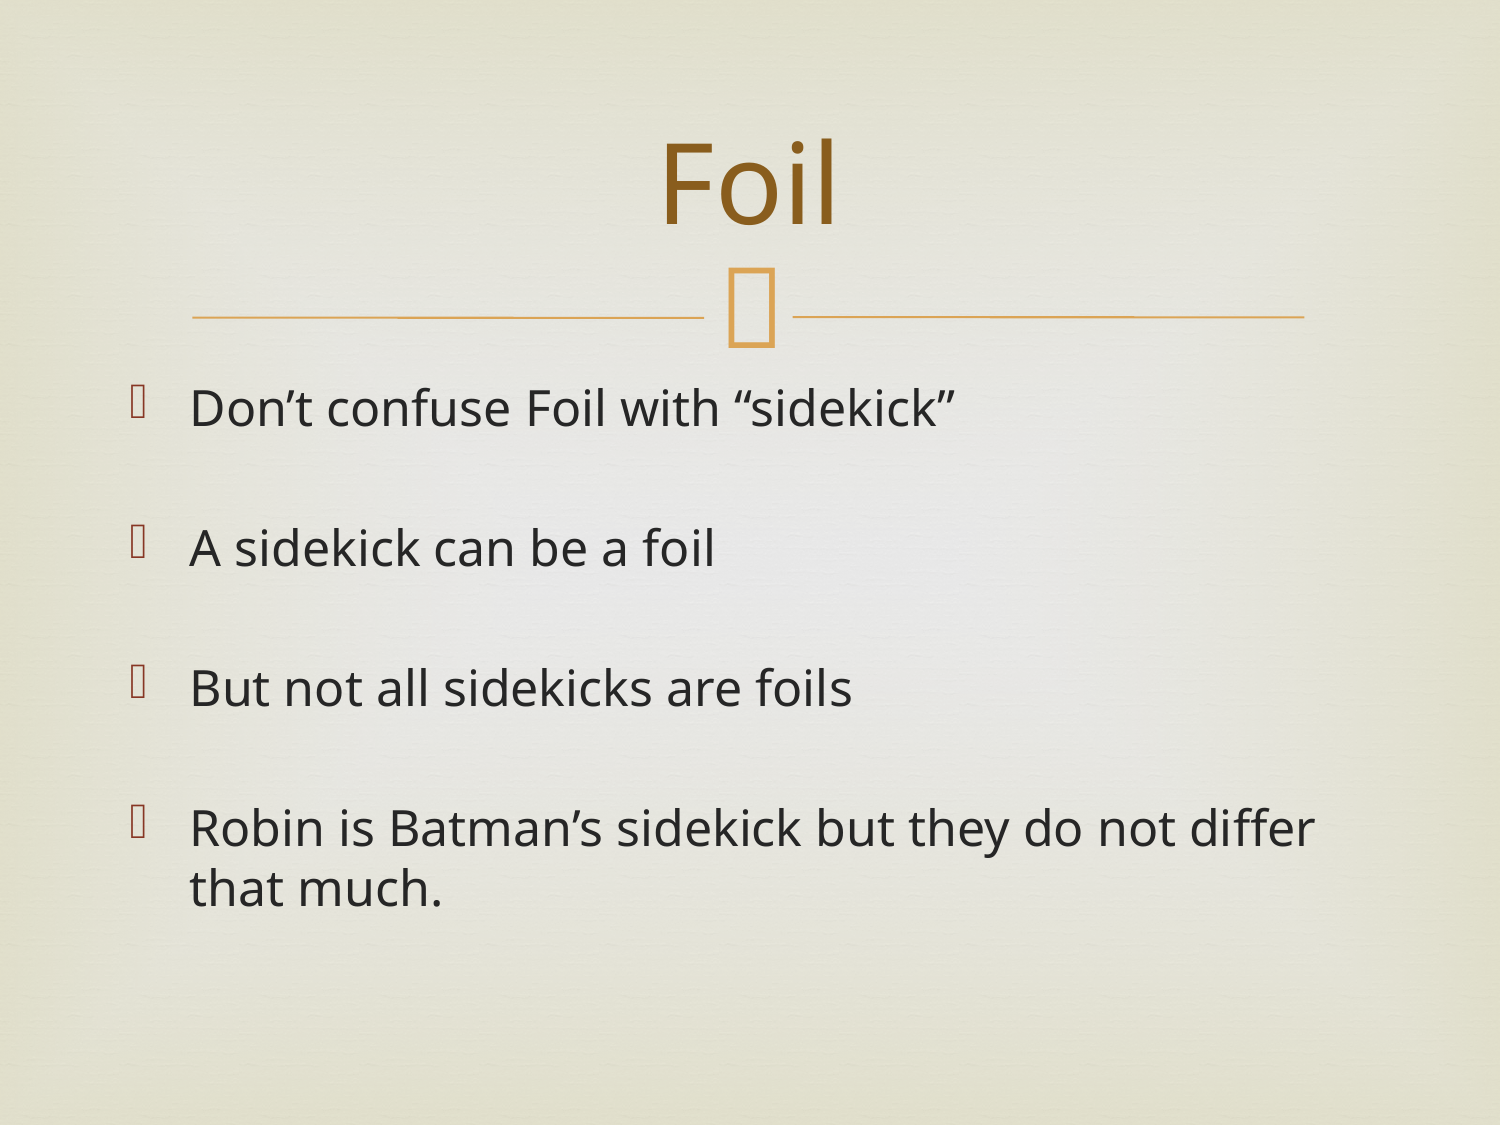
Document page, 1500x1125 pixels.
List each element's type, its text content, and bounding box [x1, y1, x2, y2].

title Foil [112, 93, 1386, 267]
list Don’t confuse Foil with “sidekick” A sidekick can be a foil But not all sidekicks are foils Robin is Batman’s sidekick but they do not differ that much. [114, 368, 1386, 1005]
